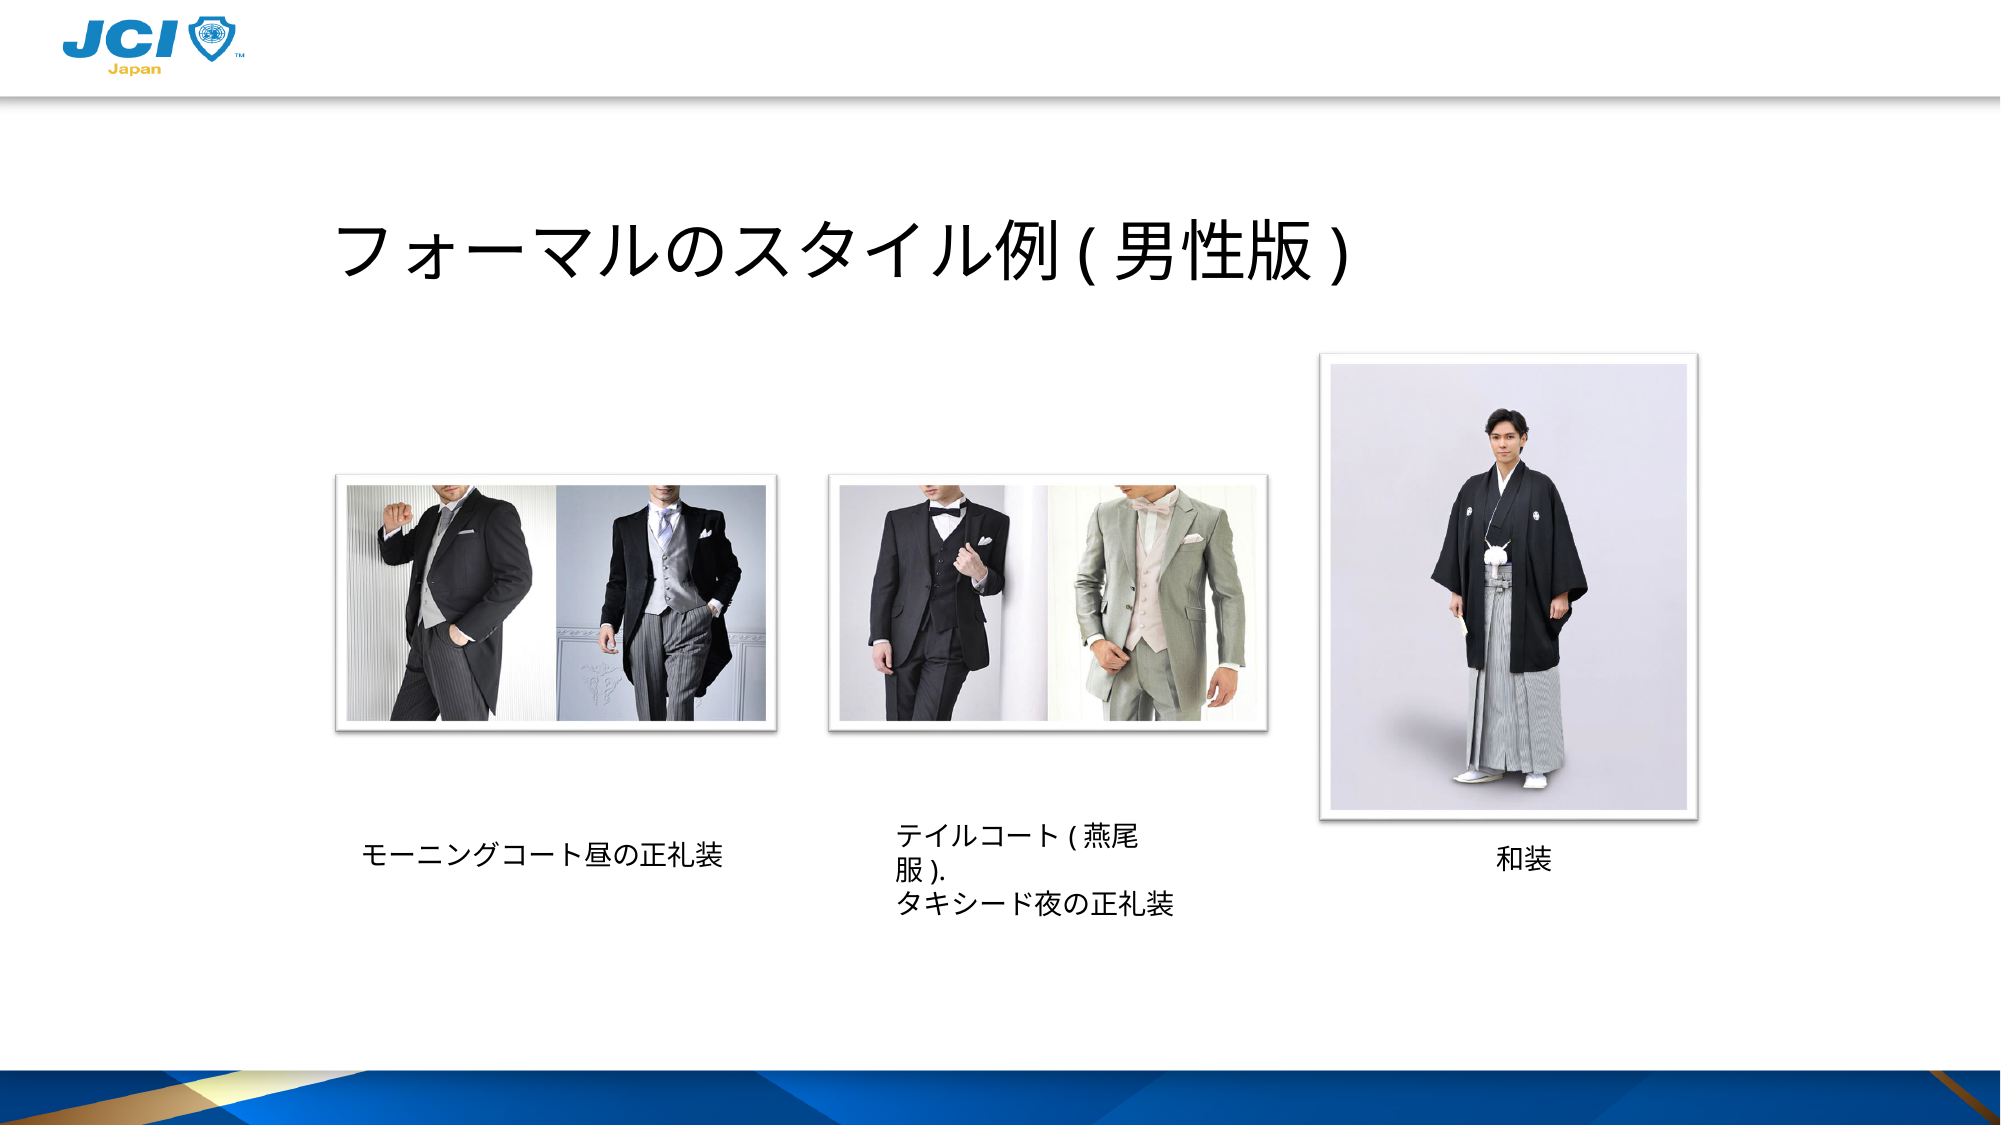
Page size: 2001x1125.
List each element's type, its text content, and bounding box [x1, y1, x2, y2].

title フォーマルのスタイル例(男性版) [311, 91, 1689, 344]
picture [0, 0, 2001, 1125]
text_box テイルコート(燕尾服). タキシード夜の正礼装 [893, 817, 1180, 920]
text_box 和装 [1495, 839, 1555, 875]
text_box モーニングコート昼の正礼装 [359, 835, 728, 871]
